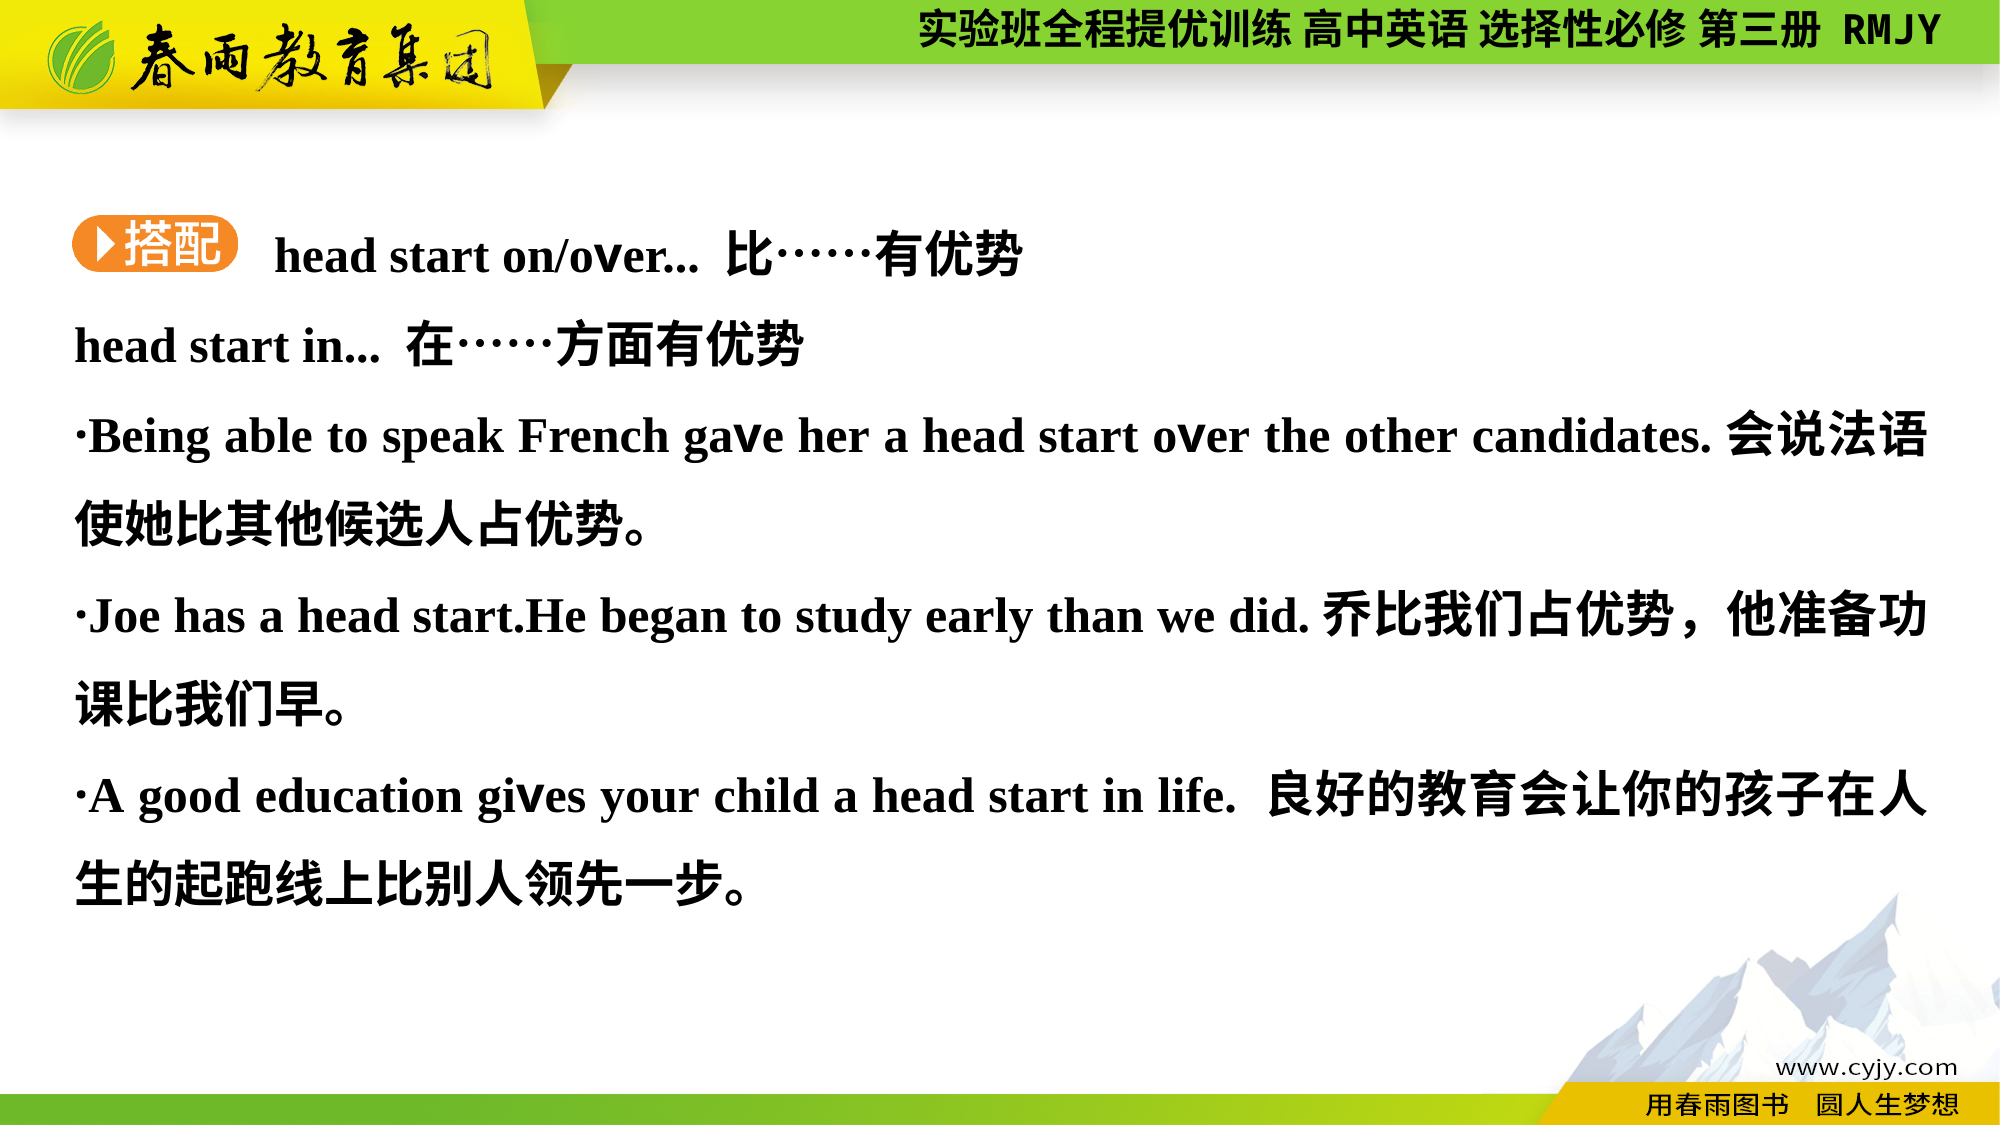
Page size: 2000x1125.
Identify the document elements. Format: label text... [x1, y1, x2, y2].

picture [0, 0, 2000, 1125]
list head start on/over... 比……有优势 head start in... 在……方面有优势 ·Being able to speak French gave her a head start over the other candidates.会说法语使她比其他候选人占优势。 ·Joe has a head start.He began to study early than we did.乔比我们占优势，他准备功课比我们早。 ·A good education gives your child a head start in life. 良好的教育会让你的孩子在人生的起跑线上比别人领先一步。 [59, 184, 1944, 927]
